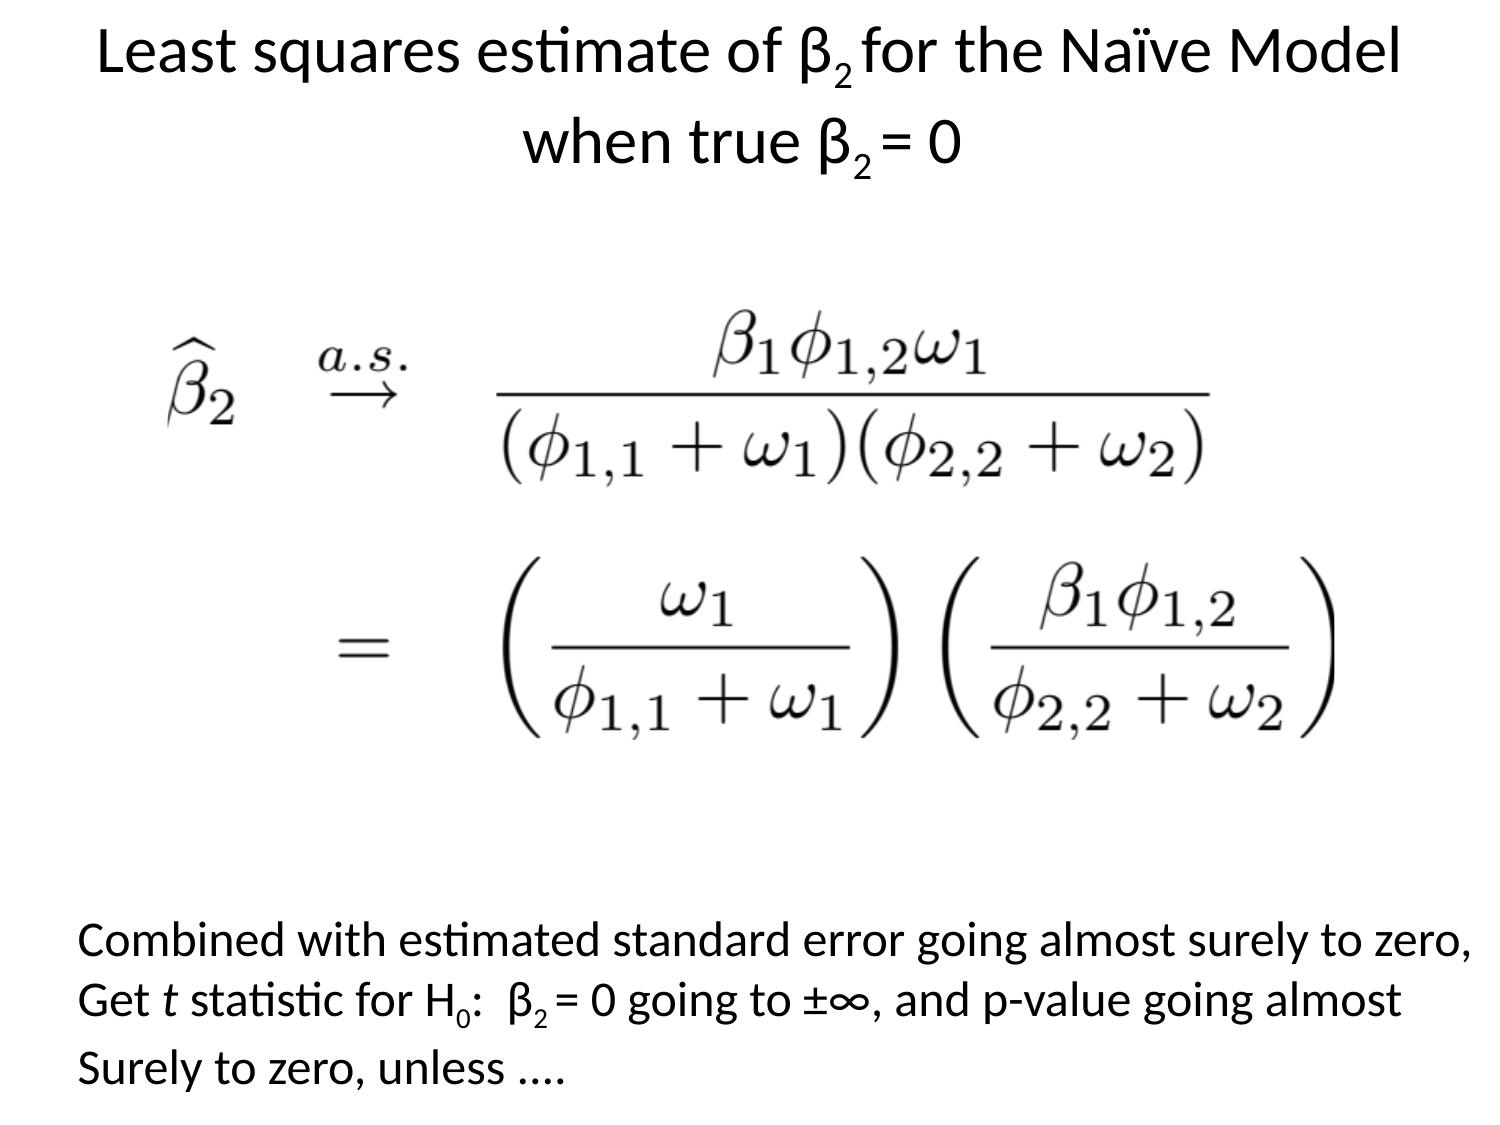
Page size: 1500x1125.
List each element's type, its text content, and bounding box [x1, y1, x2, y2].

title Least squares estimate of β2 for the Naïve Model when true β2 = 0 [0, 0, 1500, 194]
picture [167, 307, 1335, 740]
text_box Combined with estimated standard error going almost surely to zero, Get t statistic for H0: β2 = 0 going to ±∞, and p-value going almost Surely to zero, unless .... [63, 899, 1500, 1103]
